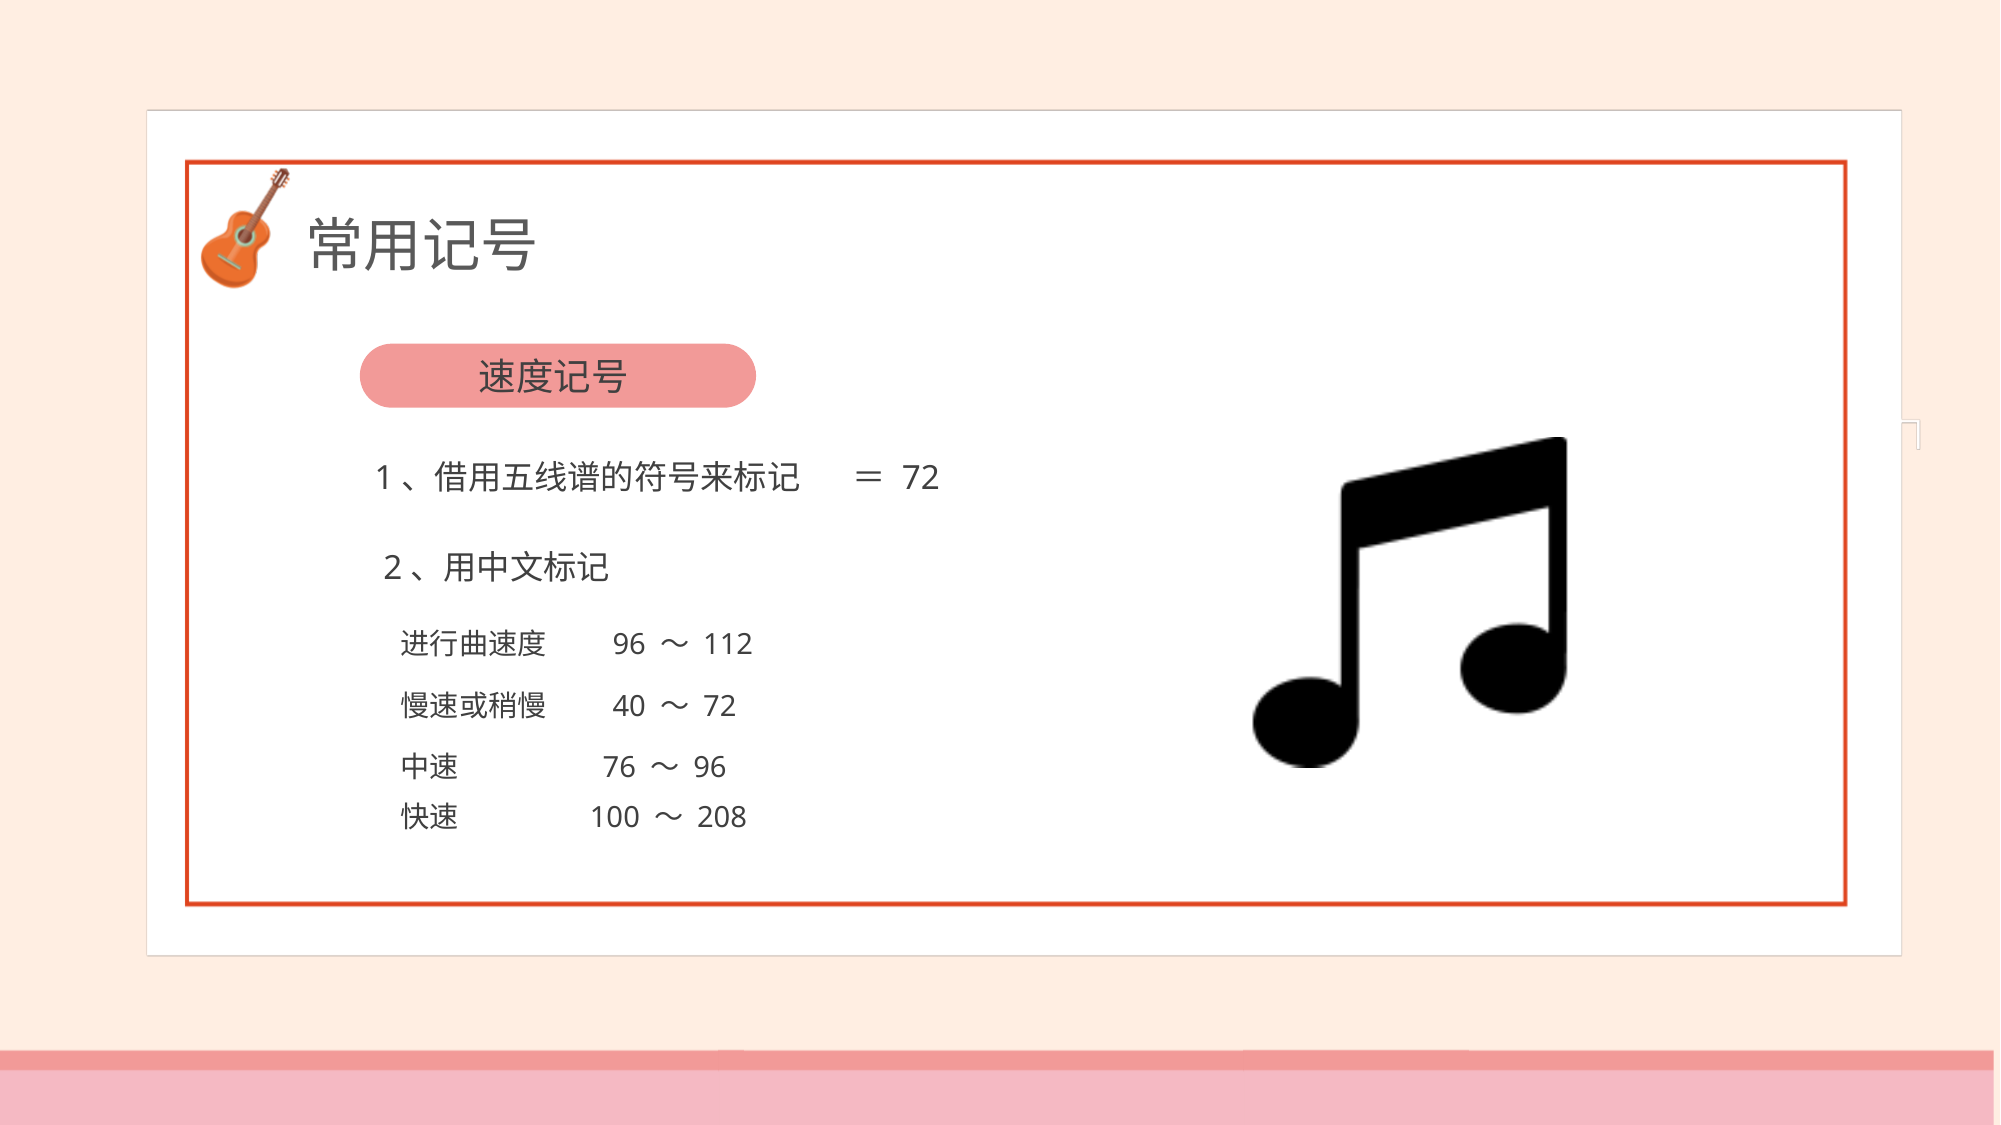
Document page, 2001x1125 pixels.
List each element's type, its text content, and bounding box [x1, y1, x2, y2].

picture [107, 40, 1926, 1014]
text_box 中速 76 ～ 96 [385, 740, 1480, 791]
text_box 进行曲速度 96 ～ 112 [385, 618, 1246, 668]
text_box 常用记号 [332, 201, 987, 286]
text_box 1、借用五线谱的符号来标记 ＝ 72 [359, 453, 1246, 505]
text_box 慢速或稍慢 40 ～ 72 [385, 679, 1246, 730]
text_box 速度记号 [358, 342, 758, 409]
picture [0, 1035, 1994, 1125]
text_box 2、用中文标记 [359, 538, 1246, 594]
text_box 快速 100 ～ 208 [385, 791, 1480, 841]
